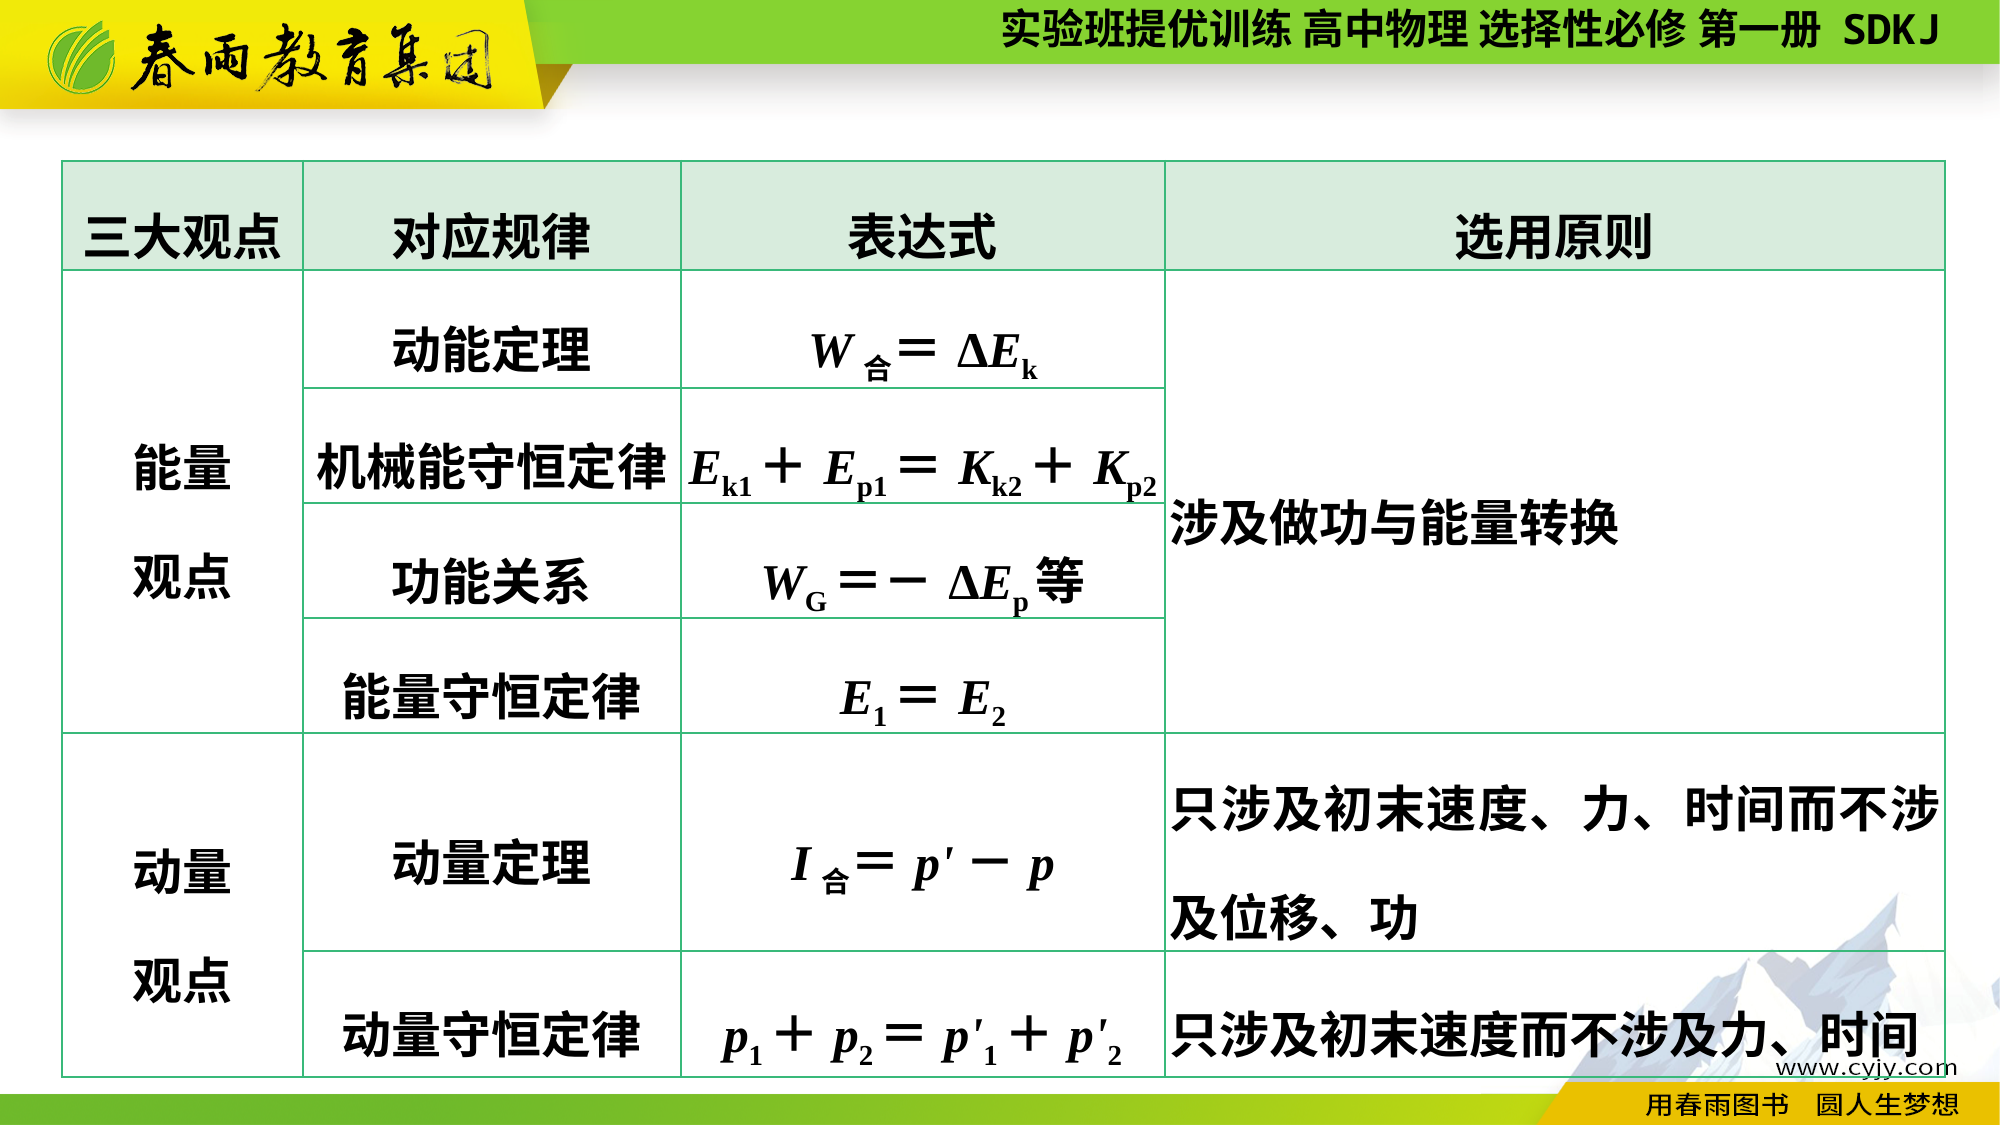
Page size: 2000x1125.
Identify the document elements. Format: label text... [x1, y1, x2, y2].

table_cell W合＝ΔEk [682, 271, 1164, 387]
table_cell 涉及做功与能量转换 [1166, 271, 1944, 732]
table_cell I合＝p'－p [682, 734, 1164, 950]
table_cell 只涉及初末速度而不涉及力、时间 [1166, 952, 1944, 1076]
table_cell 动量守恒定律 [304, 952, 680, 1076]
table_cell Ek1＋Ep1＝Kk2＋Kp2 [682, 389, 1164, 502]
table_cell 动量定理 [304, 734, 680, 950]
table_cell 能量 观点 [63, 271, 302, 732]
table_cell 功能关系 [304, 504, 680, 617]
table_cell 动量 观点 [63, 734, 302, 1076]
table_header 对应规律 [304, 162, 680, 269]
table_header 选用原则 [1166, 162, 1944, 269]
table_header 三大观点 [63, 162, 302, 269]
table_cell WG＝－ΔEp等 [682, 504, 1164, 617]
table_cell 能量守恒定律 [304, 619, 680, 732]
table_cell 动能定理 [304, 271, 680, 387]
table_cell E1＝E2 [682, 619, 1164, 732]
table_cell 机械能守恒定律 [304, 389, 680, 502]
table_cell 只涉及初末速度、力、时间而不涉及位移、功 [1166, 734, 1944, 950]
table_header 表达式 [682, 162, 1164, 269]
table_cell p1＋p2＝p'1＋p'2 [682, 952, 1164, 1076]
picture [0, 0, 2000, 1125]
